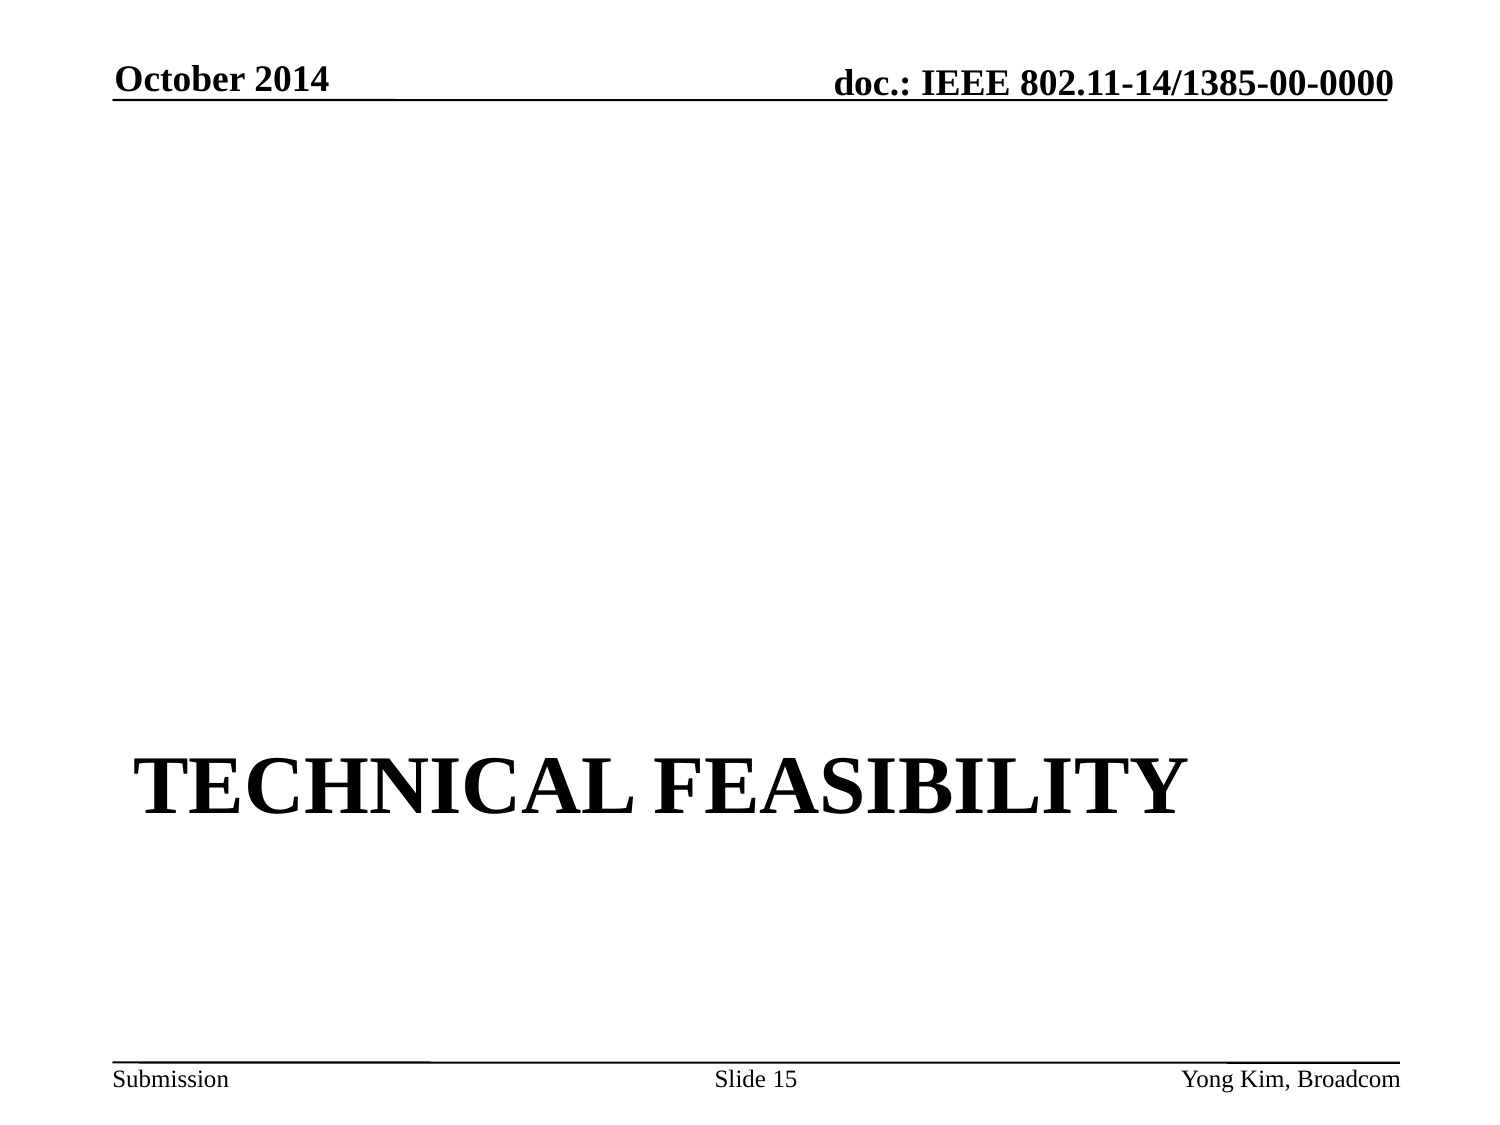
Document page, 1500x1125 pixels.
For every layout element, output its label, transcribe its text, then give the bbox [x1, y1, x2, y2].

slide_number Slide 15 [712, 1061, 800, 1123]
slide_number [114, 54, 423, 100]
footer Yong Kim, Broadcom [878, 1061, 1402, 1093]
title Technical Feasibility [118, 722, 1394, 947]
